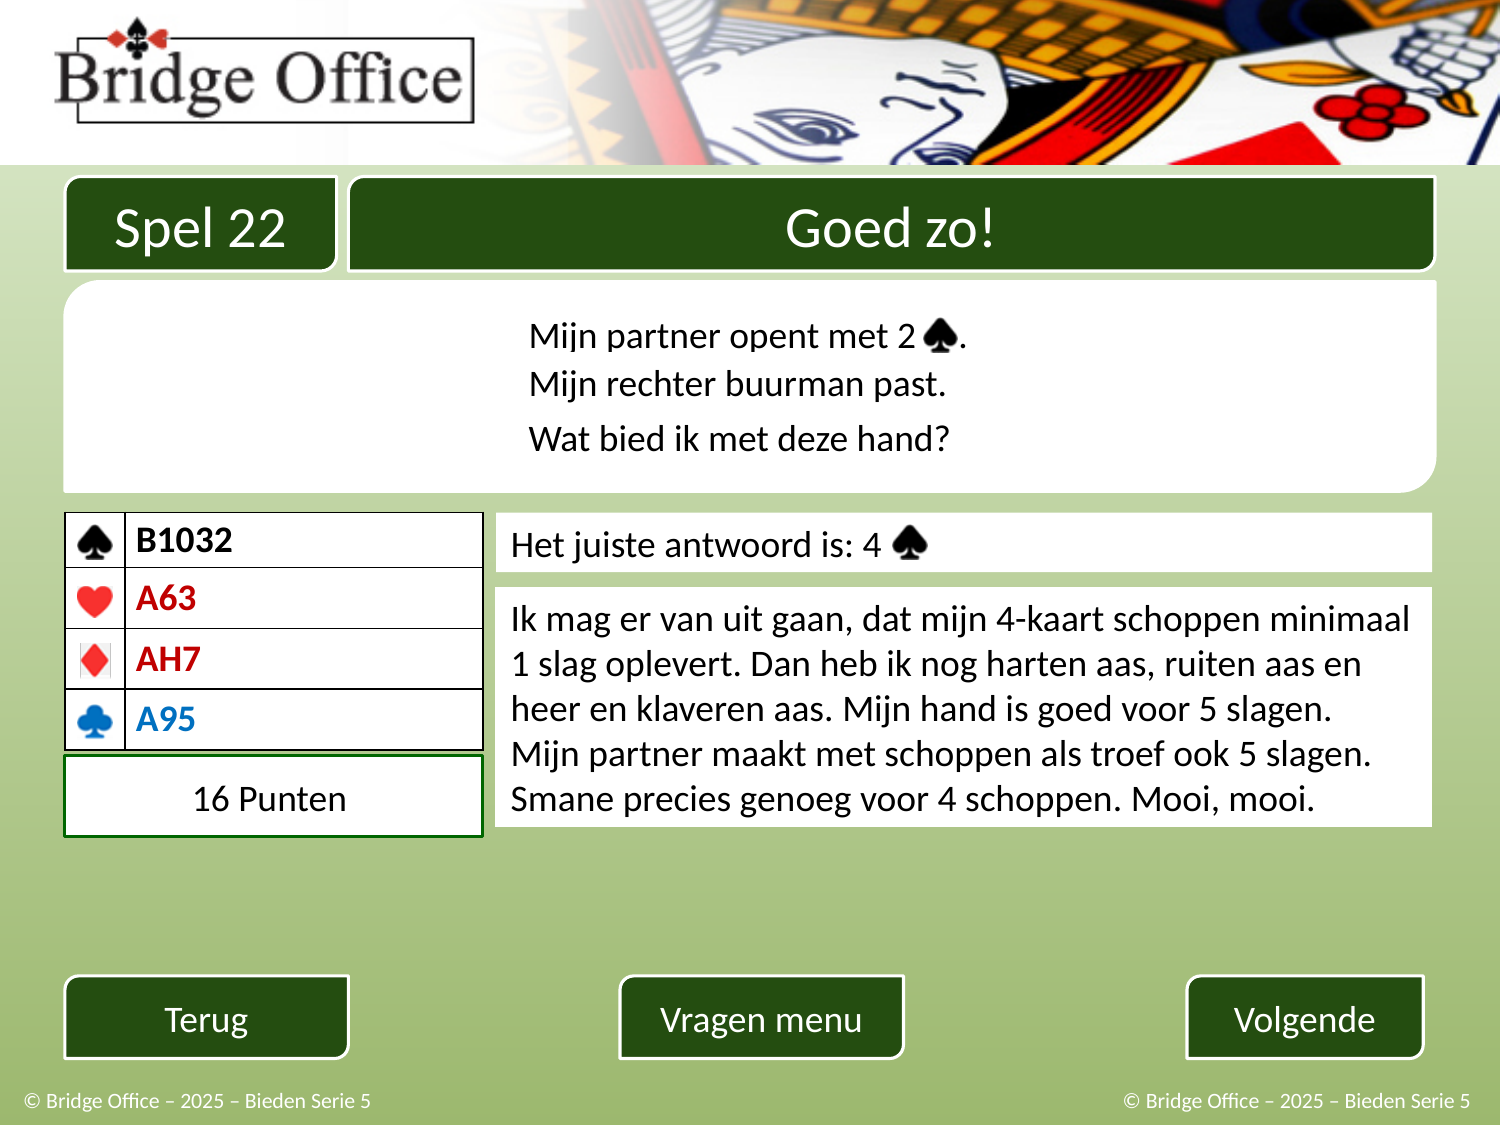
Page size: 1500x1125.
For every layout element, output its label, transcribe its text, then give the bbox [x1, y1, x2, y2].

text_box Volgende [1185, 974, 1425, 1061]
picture [77, 703, 114, 740]
table_cell AH7 [126, 629, 482, 688]
text_box 16 Punten [63, 754, 484, 838]
text_box Wat bied ik met deze hand? [513, 406, 987, 467]
text_box Het juiste antwoord is: 4 [496, 512, 1433, 573]
table_cell [66, 629, 124, 688]
text_box Goed zo! [346, 178, 1437, 273]
text_box Mijn partner opent met 2 . [513, 303, 1022, 364]
table_cell [66, 690, 124, 749]
text_box © Bridge Office – 2025 – Bieden Serie 5 [1107, 1079, 1500, 1121]
table_cell [66, 568, 124, 628]
text_box Vragen menu [618, 974, 906, 1061]
text_box Ik mag er van uit gaan, dat mijn 4-kaart schoppen minimaal 1 slag oplevert. Dan heb ik nog harten aas, ruiten aas en heer en klaveren aas. Mijn hand is goed voor 5 slagen. Mijn partner maakt met schoppen als troef ook 5 slagen. Smane precies genoeg voor 4 schoppen. Mooi, mooi. [495, 587, 1432, 827]
table_cell A63 [126, 568, 482, 628]
picture [77, 643, 114, 679]
text_box © Bridge Office – 2025 – Bieden Serie 5 [8, 1079, 393, 1121]
text_box Spel 22 [63, 178, 339, 273]
picture [0, 0, 1500, 166]
picture [77, 524, 114, 561]
table_header B1032 [126, 513, 482, 567]
table_header [66, 513, 124, 567]
text_box [63, 280, 1437, 493]
picture [77, 585, 114, 618]
text_box Mijn rechter buurman past. [513, 352, 987, 406]
table_cell A95 [126, 690, 482, 749]
picture [922, 317, 959, 353]
text_box Terug [63, 974, 350, 1061]
picture [892, 524, 928, 561]
